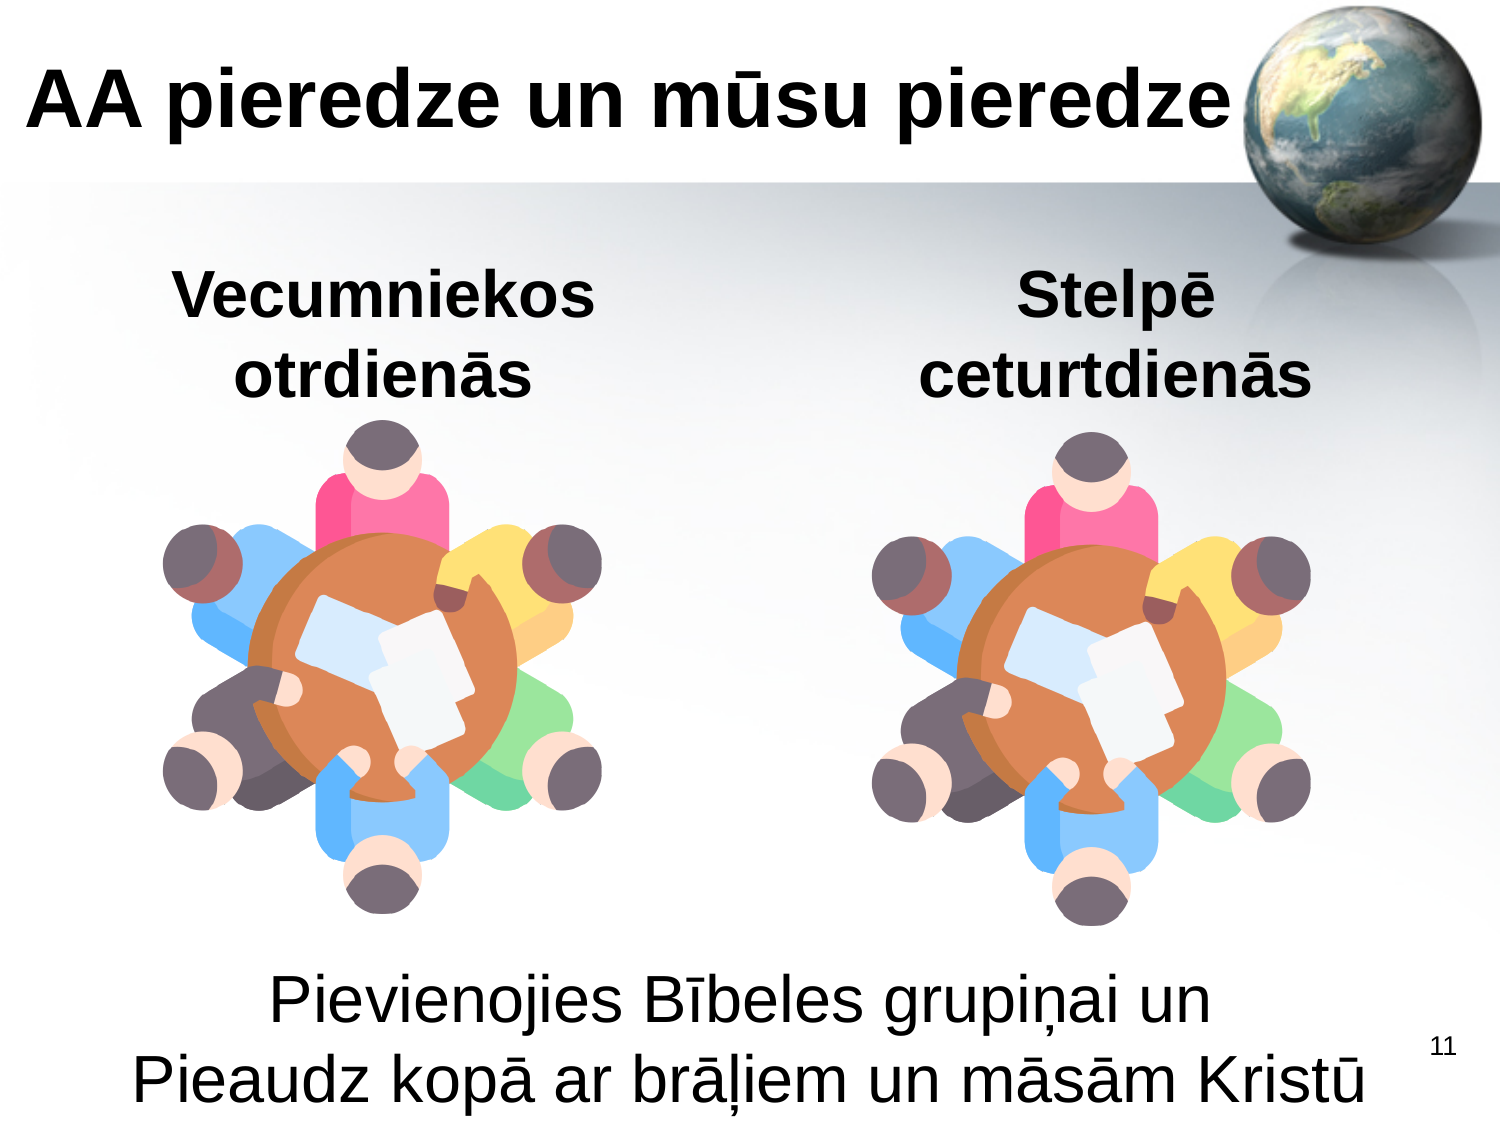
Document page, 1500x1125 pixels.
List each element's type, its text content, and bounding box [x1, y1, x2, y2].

text_box Stelpē ceturtdienās [832, 243, 1400, 419]
picture [0, 0, 1500, 948]
text_box Vecumniekos otrdienās [100, 243, 668, 419]
text_box Pievienojies Bībeles grupiņai un Pieaudz kopā ar brāļiem un māsām Kristū [0, 948, 1500, 1123]
title AA pieredze un mūsu pieredze [0, 42, 1259, 145]
